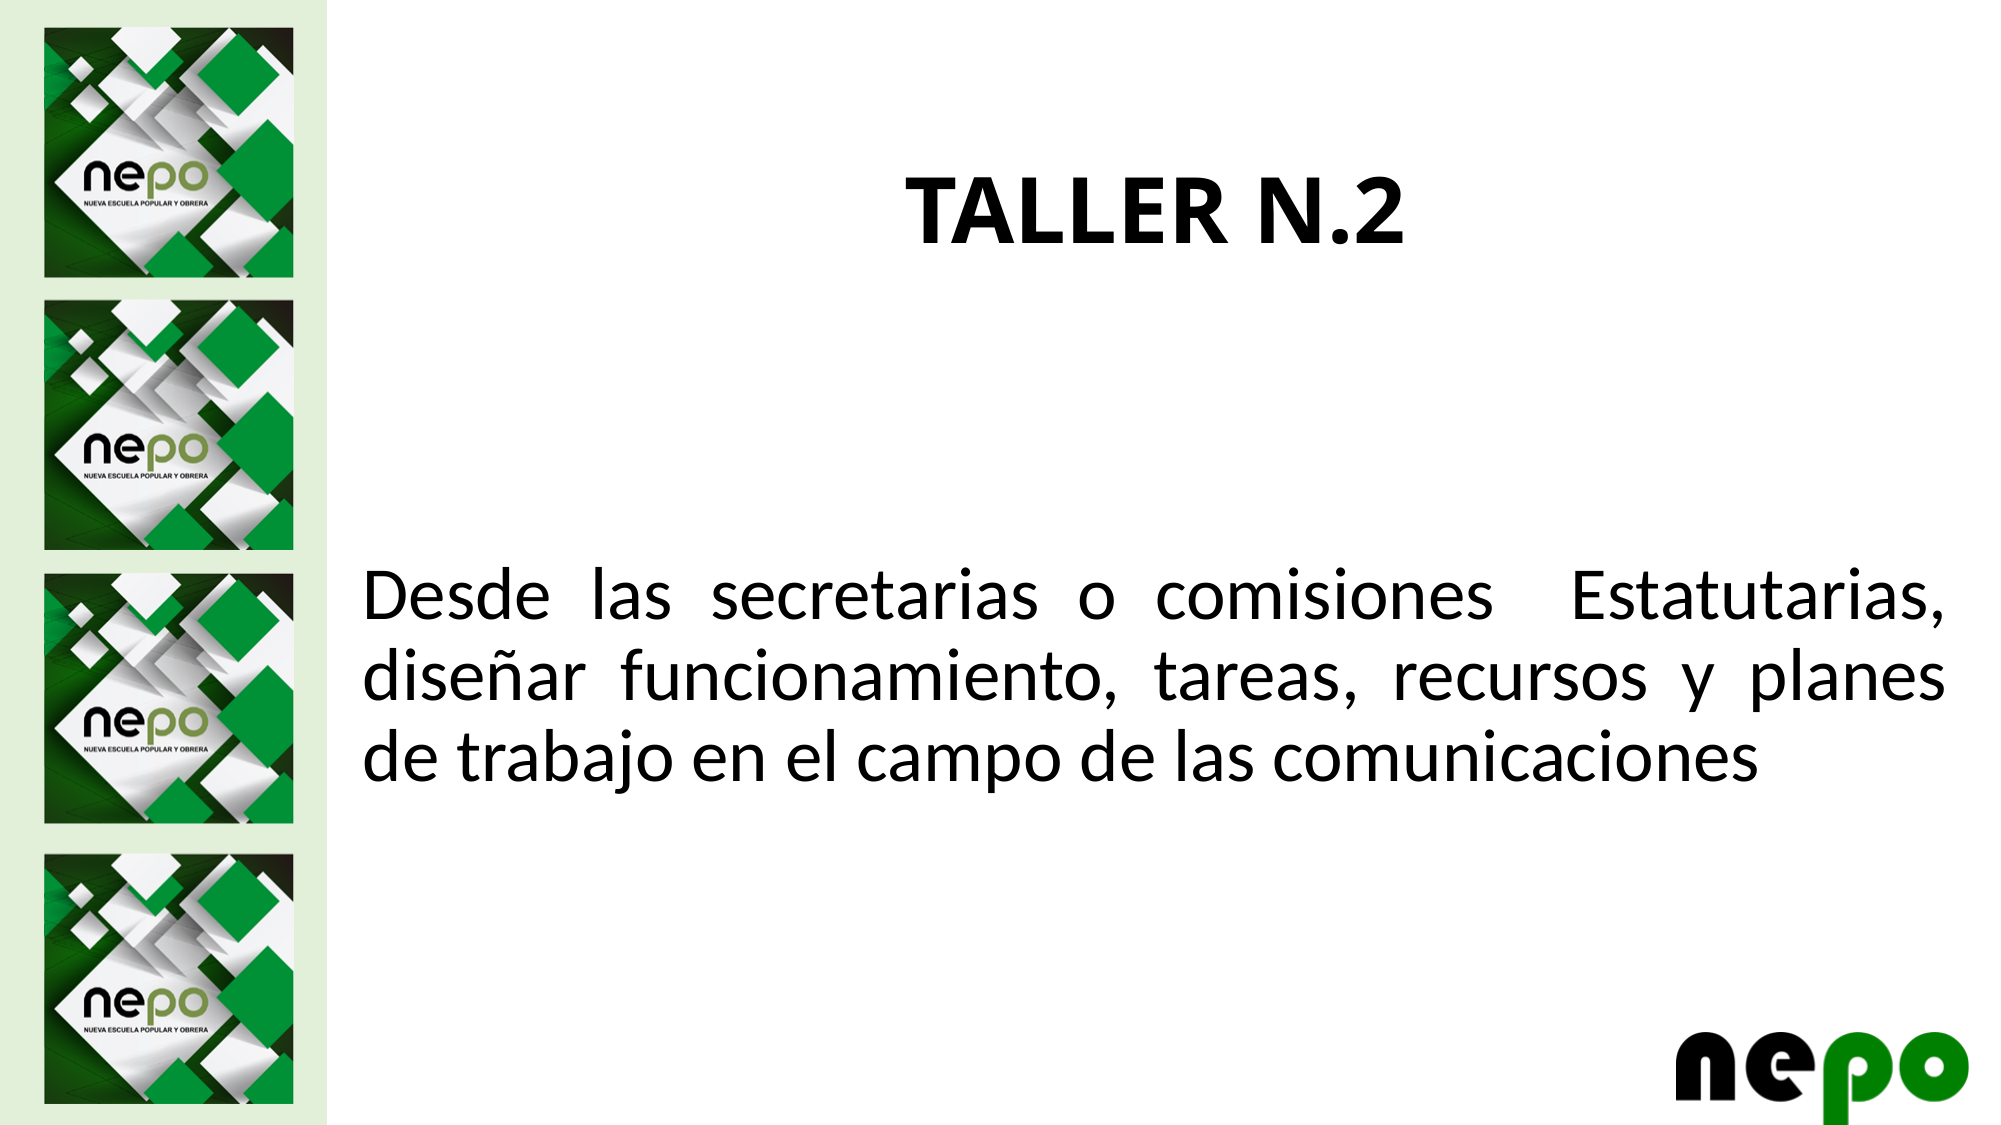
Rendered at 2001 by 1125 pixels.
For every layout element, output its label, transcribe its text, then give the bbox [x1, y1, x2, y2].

picture [0, 0, 327, 1125]
picture [1676, 1032, 1969, 1125]
list Desde las secretarias o comisiones Estatutarias, diseñar funcionamiento, tareas, recursos y planes de trabajo en el campo de las comunicaciones [347, 372, 1964, 1014]
title TALLER N.2 [347, 156, 1964, 271]
